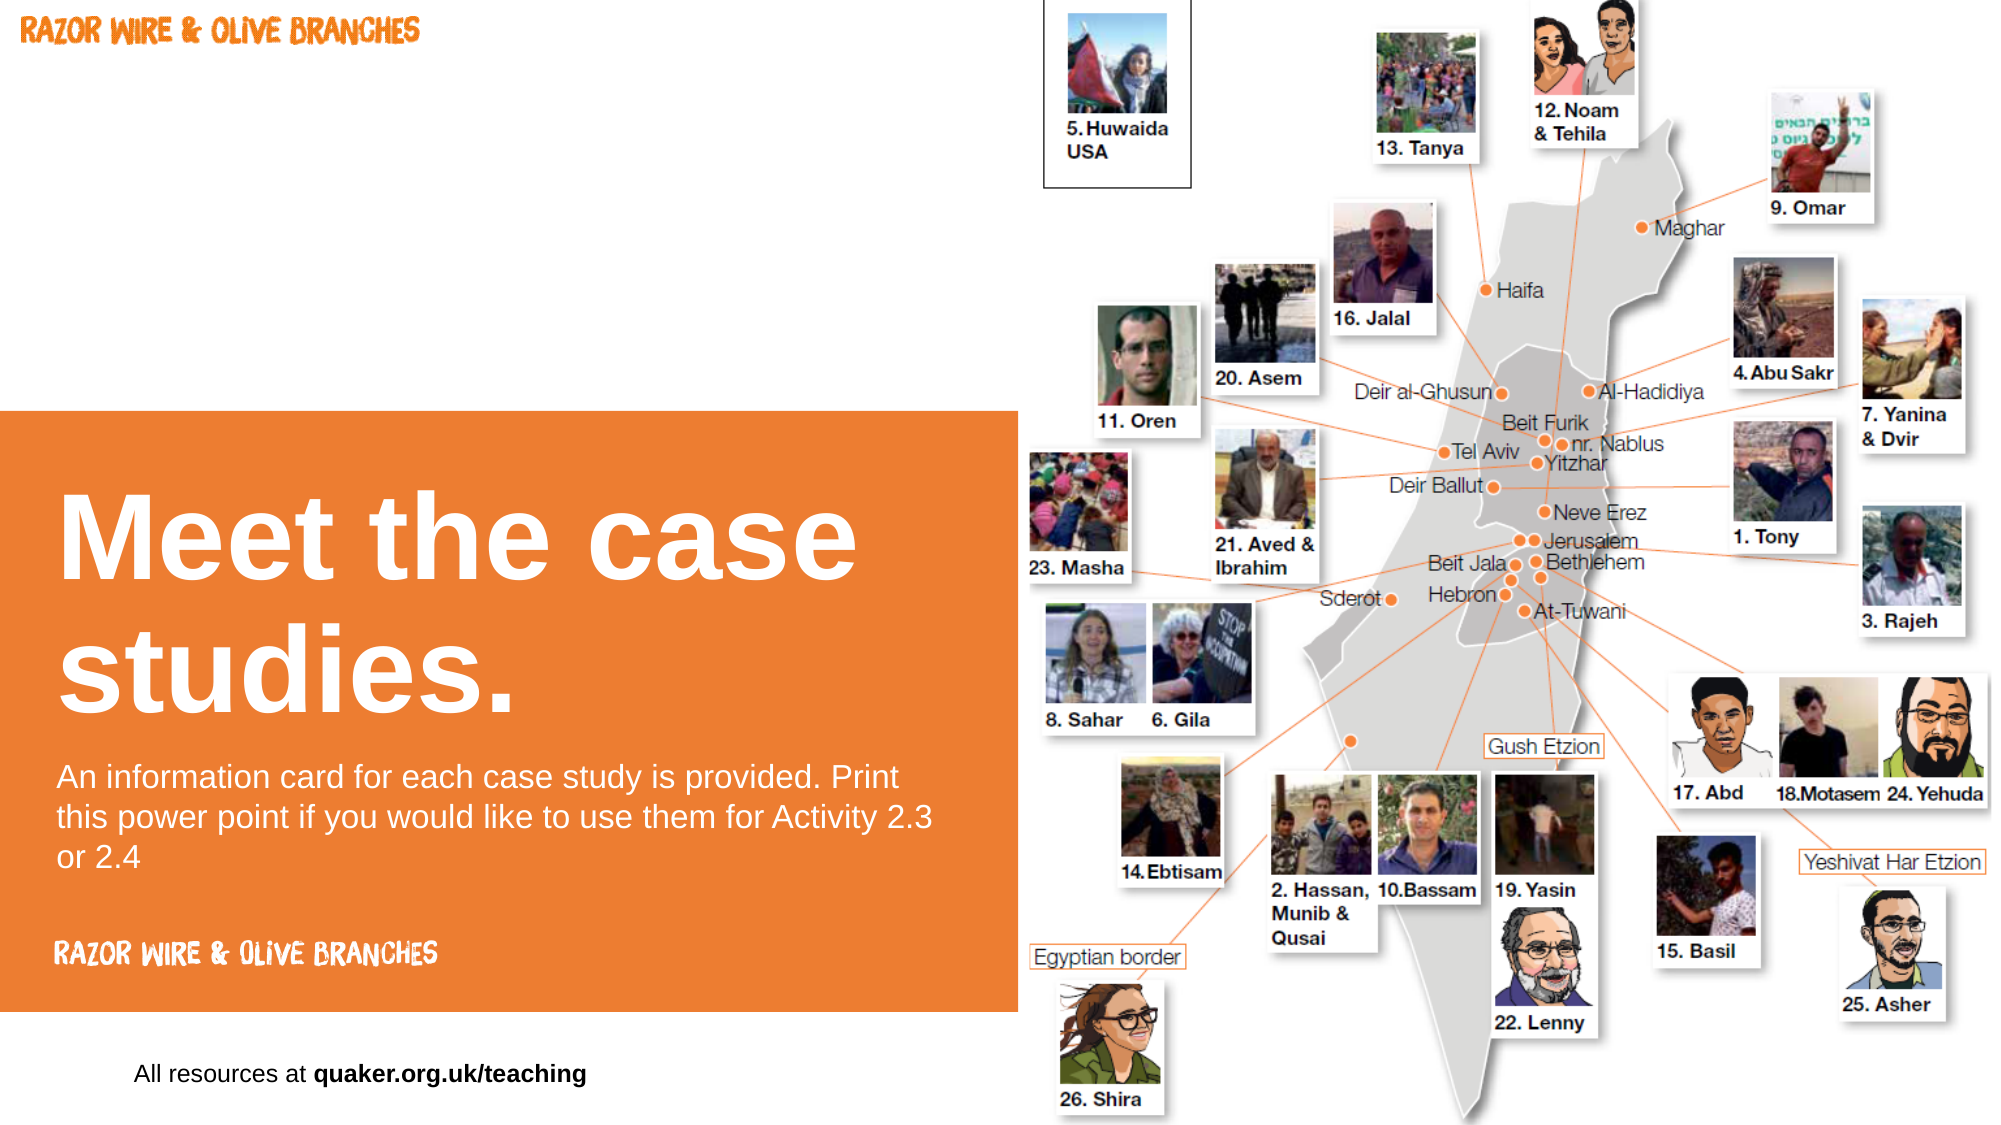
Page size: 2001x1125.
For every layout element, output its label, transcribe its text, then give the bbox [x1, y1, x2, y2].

text_box [0, 410, 1019, 1013]
picture [52, 938, 440, 968]
picture [1029, 0, 1992, 1125]
footer All resources at quaker.org.uk/teaching [23, 1042, 699, 1103]
text_box Meet the case studies. [41, 466, 977, 748]
text_box An information card for each case study is provided. Print this power point if you would like to use them for Activity 2.3 or 2.4 [41, 748, 977, 973]
